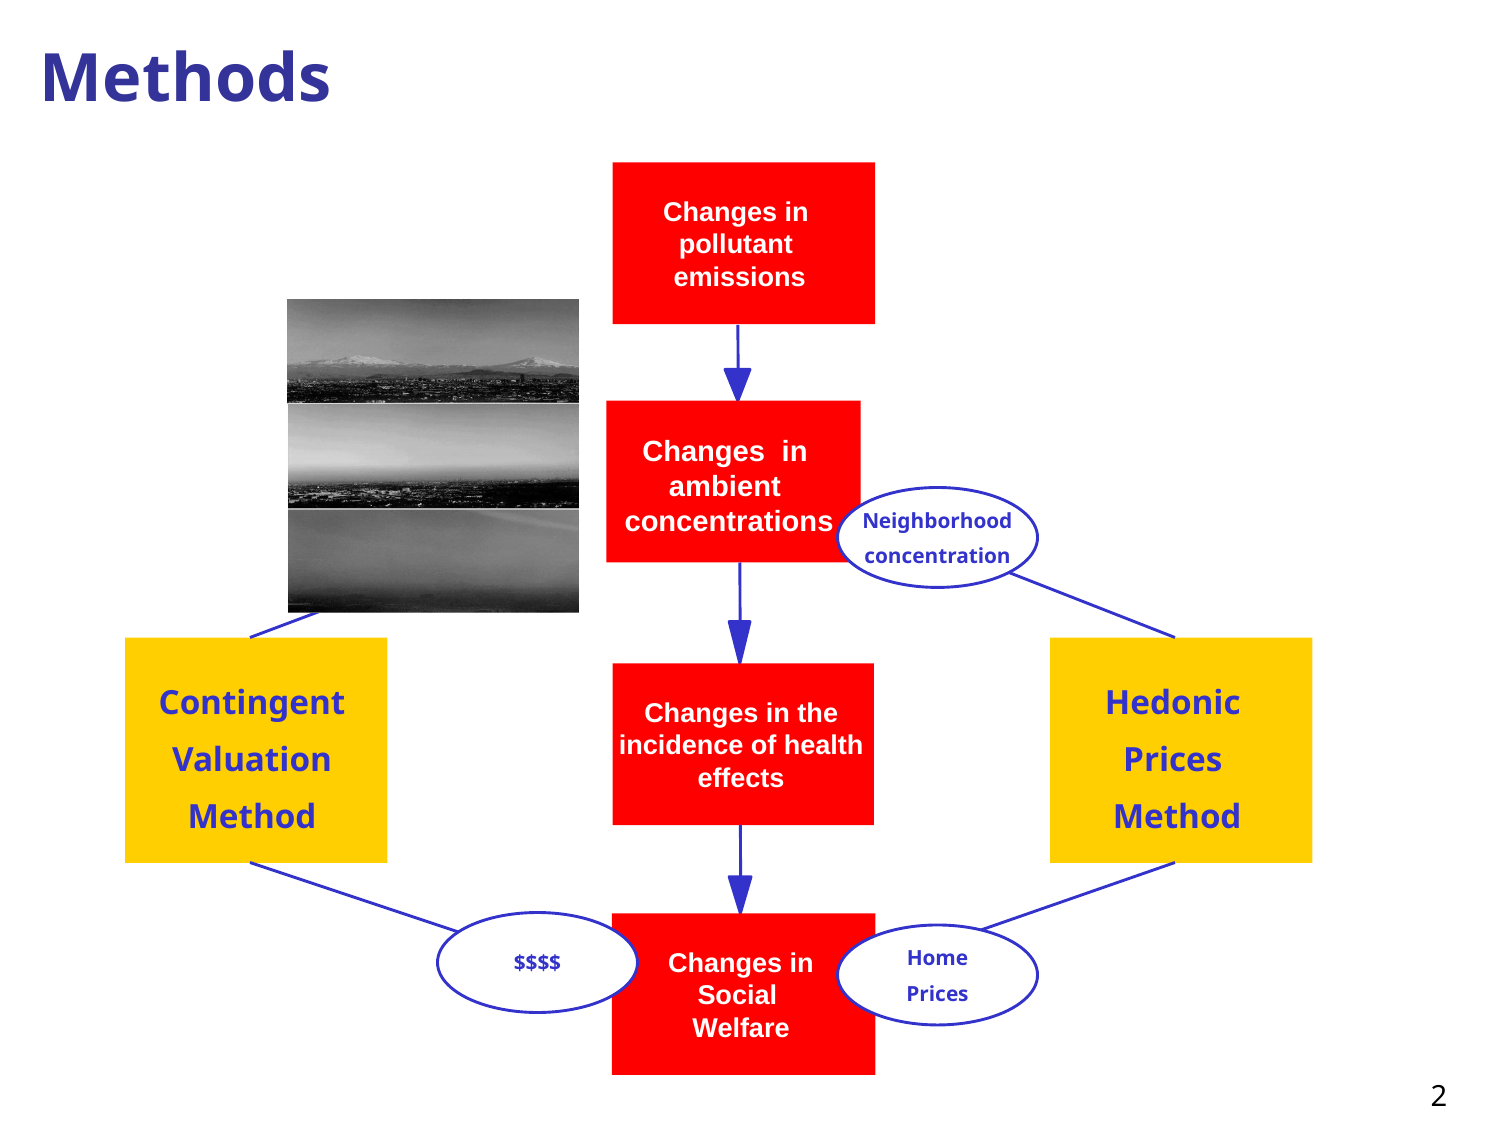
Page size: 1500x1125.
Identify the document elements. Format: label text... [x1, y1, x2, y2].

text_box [124, 524, 551, 963]
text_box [612, 162, 876, 323]
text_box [612, 562, 875, 824]
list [287, 299, 580, 613]
slide_number 2 [1149, 1049, 1463, 1125]
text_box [549, 324, 909, 563]
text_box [611, 824, 876, 1092]
text_box $$$$ [438, 913, 606, 1013]
text_box Home Prices [880, 963, 1038, 1025]
text_box Neighborhood concentration [913, 487, 1034, 523]
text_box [887, 524, 1313, 963]
title Methods [24, 24, 1463, 126]
